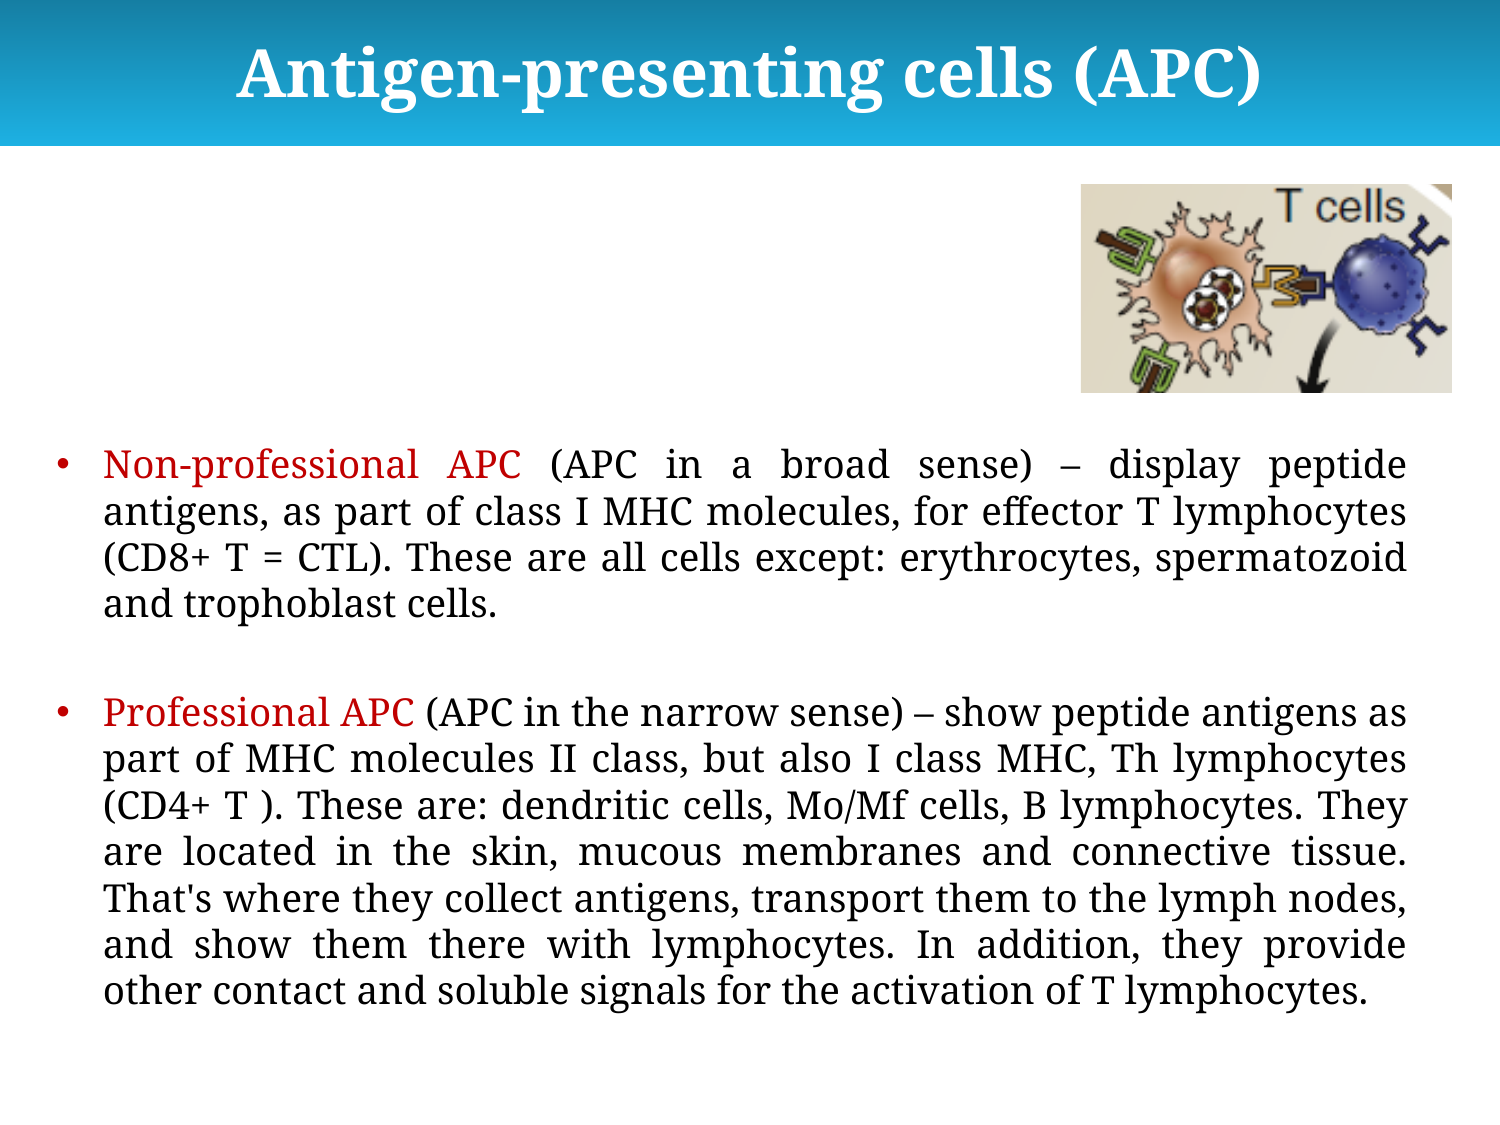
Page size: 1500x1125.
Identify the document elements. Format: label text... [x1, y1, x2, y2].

text_box Antigen-presenting cells (APC) [0, 0, 1500, 146]
list Non-professional APC (APC in a broad sense) – display peptide antigens, as part of class I MHC molecules, for effector T lymphocytes (CD8+ T = CTL). These are all cells except: erythrocytes, spermatozoid and trophoblast cells. Professional APC (APC in the narrow sense) – show peptide antigens as part of MHC molecules II class, but also I class MHC, Th lymphocytes (CD4+ T ). These are: dendritic cells, Mo/Mf cells, B lymphocytes. They are located in the skin, mucous membranes and connective tissue. That's where they collect antigens, transport them to the lymph nodes, and show them there with lymphocytes. In addition, they provide other contact and soluble signals for the activation of T lymphocytes. [41, 432, 1424, 1047]
picture [1080, 184, 1453, 394]
